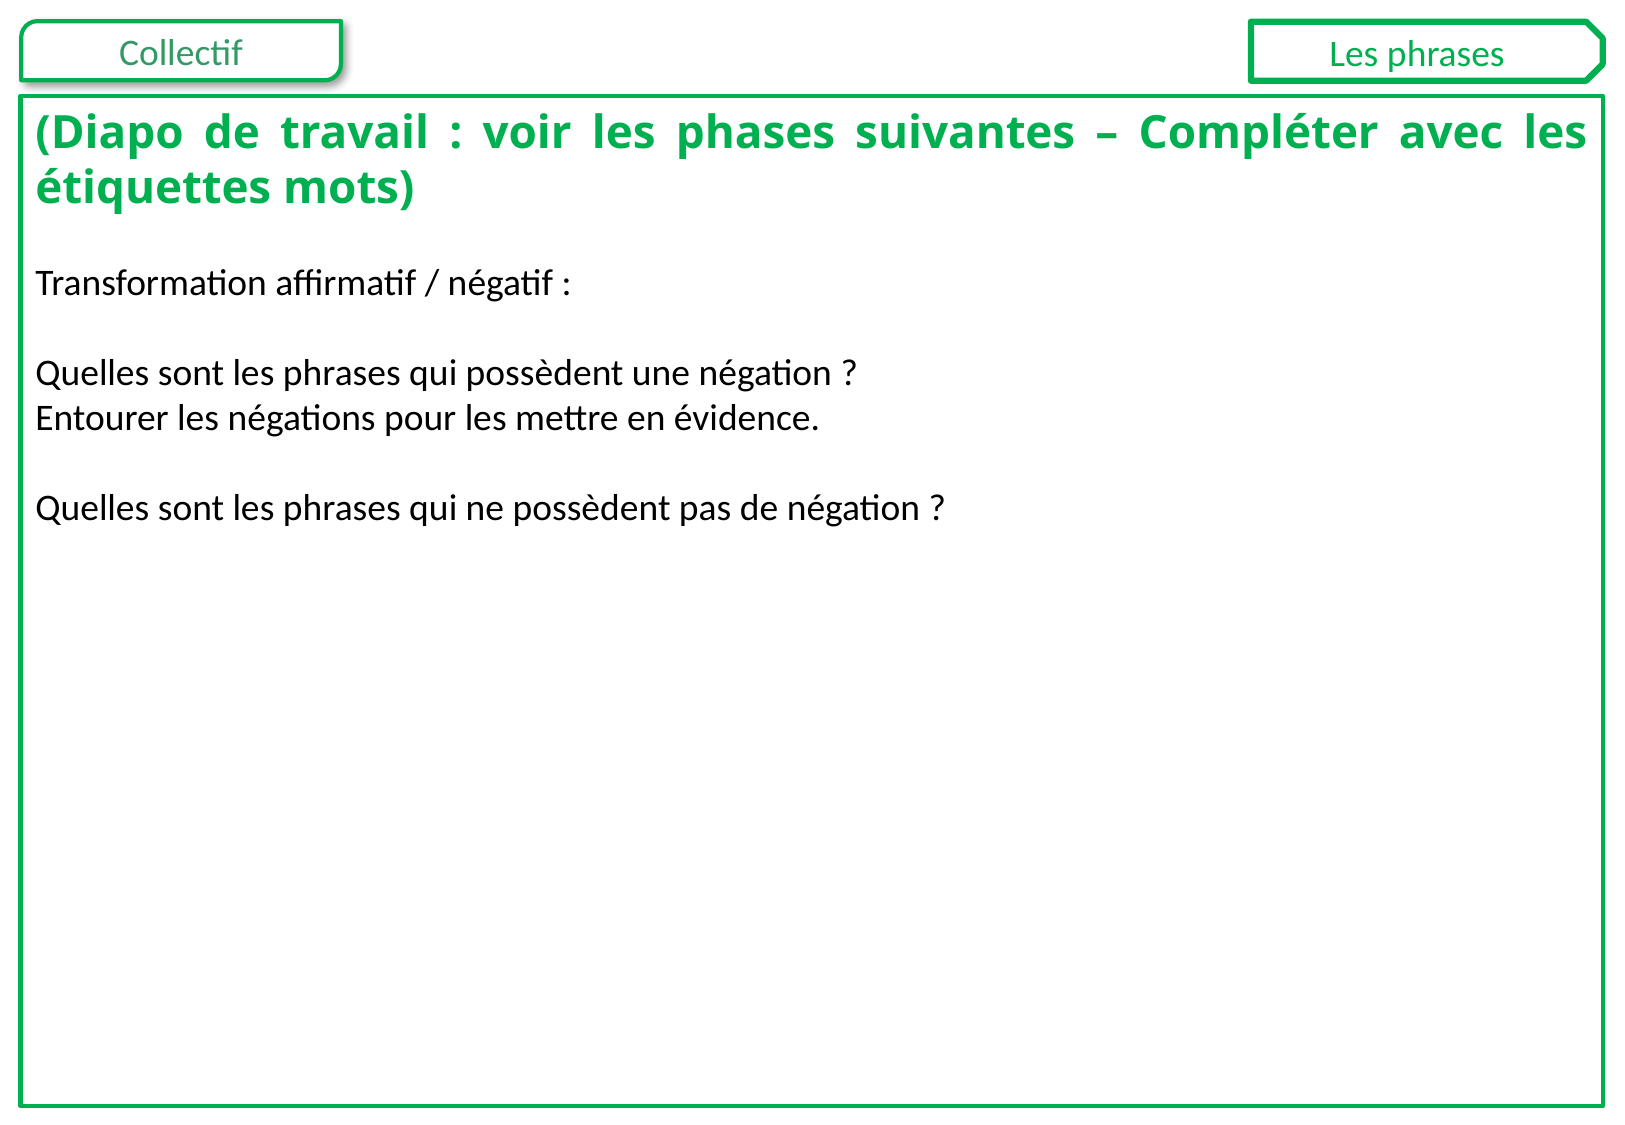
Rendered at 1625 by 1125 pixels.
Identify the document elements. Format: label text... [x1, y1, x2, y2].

list Les phrases [1250, 21, 1584, 81]
list (Diapo de travail : voir les phases suivantes – Compléter avec les étiquettes mots) Transformation affirmatif / négatif : Quelles sont les phrases qui possèdent une négation ? Entourer les négations pour les mettre en évidence. Quelles sont les phrases qui ne possèdent pas de négation ? [18, 94, 1605, 1108]
